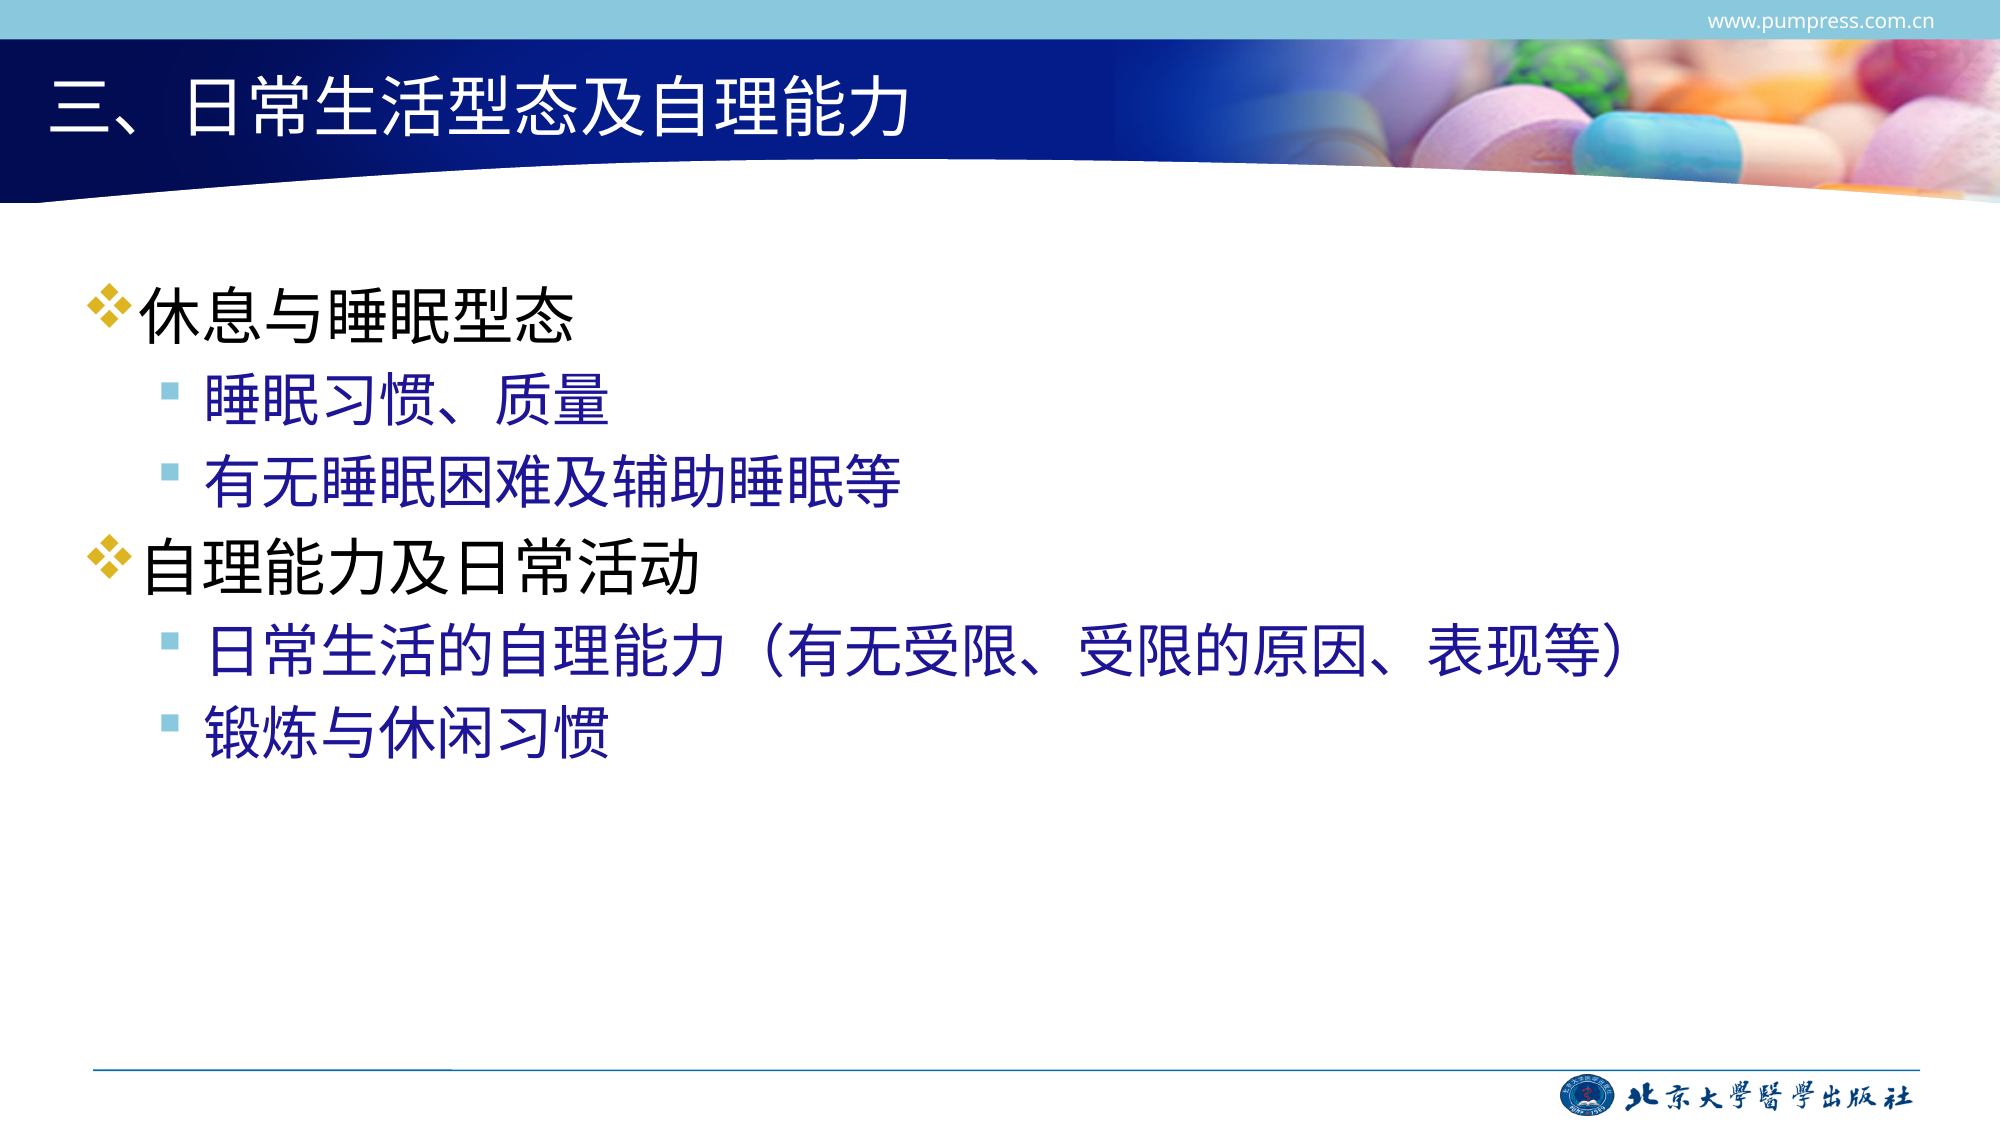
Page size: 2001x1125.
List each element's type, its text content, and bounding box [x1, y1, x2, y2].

picture [1560, 1074, 1915, 1118]
picture [0, 40, 2000, 203]
slide_number www.pumpress.com.cn [1366, 0, 1951, 38]
list 休息与睡眠型态 睡眠习惯、质量 有无睡眠困难及辅助睡眠等 自理能力及日常活动 日常生活的自理能力（有无受限、受限的原因、表现等） 锻炼与休闲习惯 [66, 268, 1951, 940]
title 三、日常生活型态及自理能力 [30, 58, 1799, 152]
